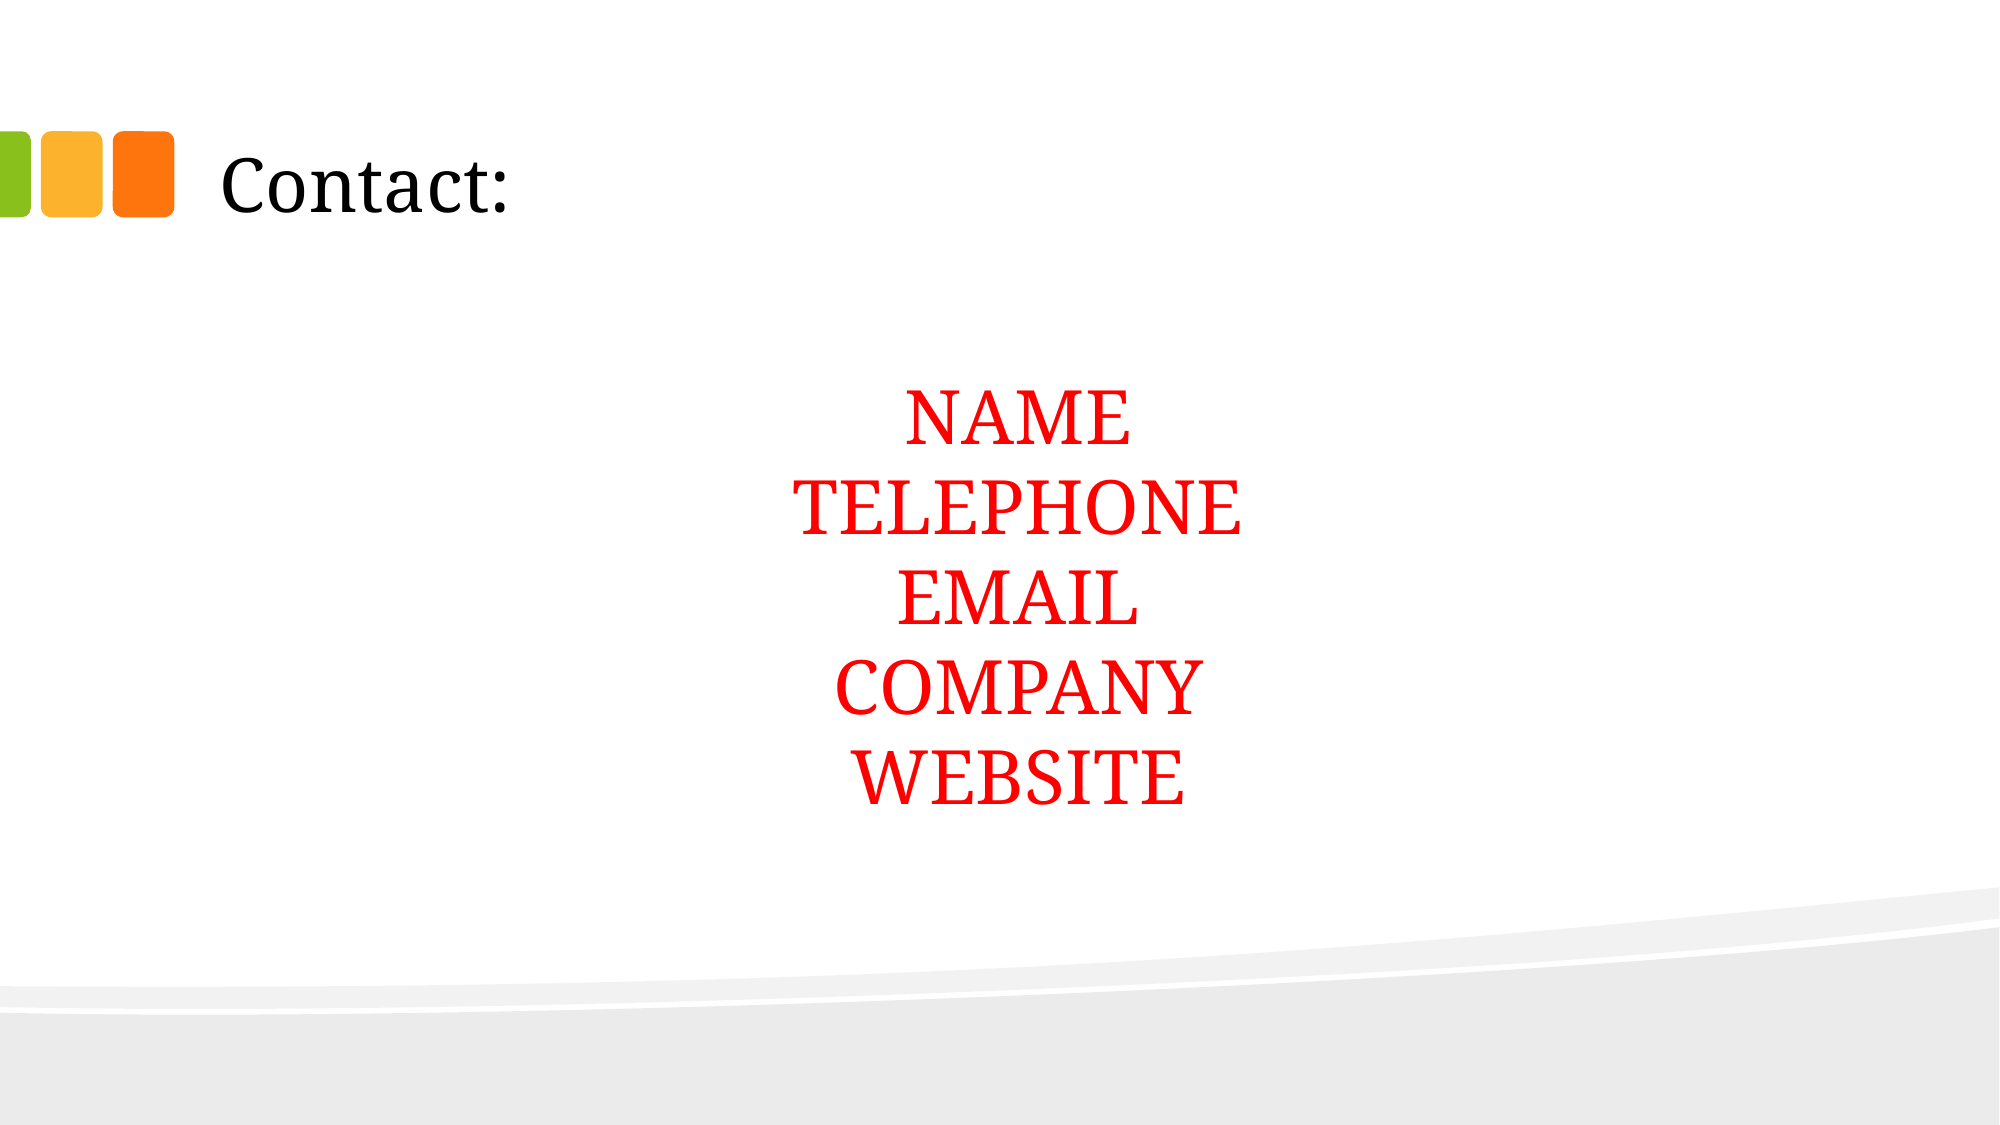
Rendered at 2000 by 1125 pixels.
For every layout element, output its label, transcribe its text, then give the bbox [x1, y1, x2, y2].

title Contact: [199, 24, 1800, 238]
text_box NAME TELEPHONE EMAIL COMPANY WEBSITE [237, 362, 1800, 828]
